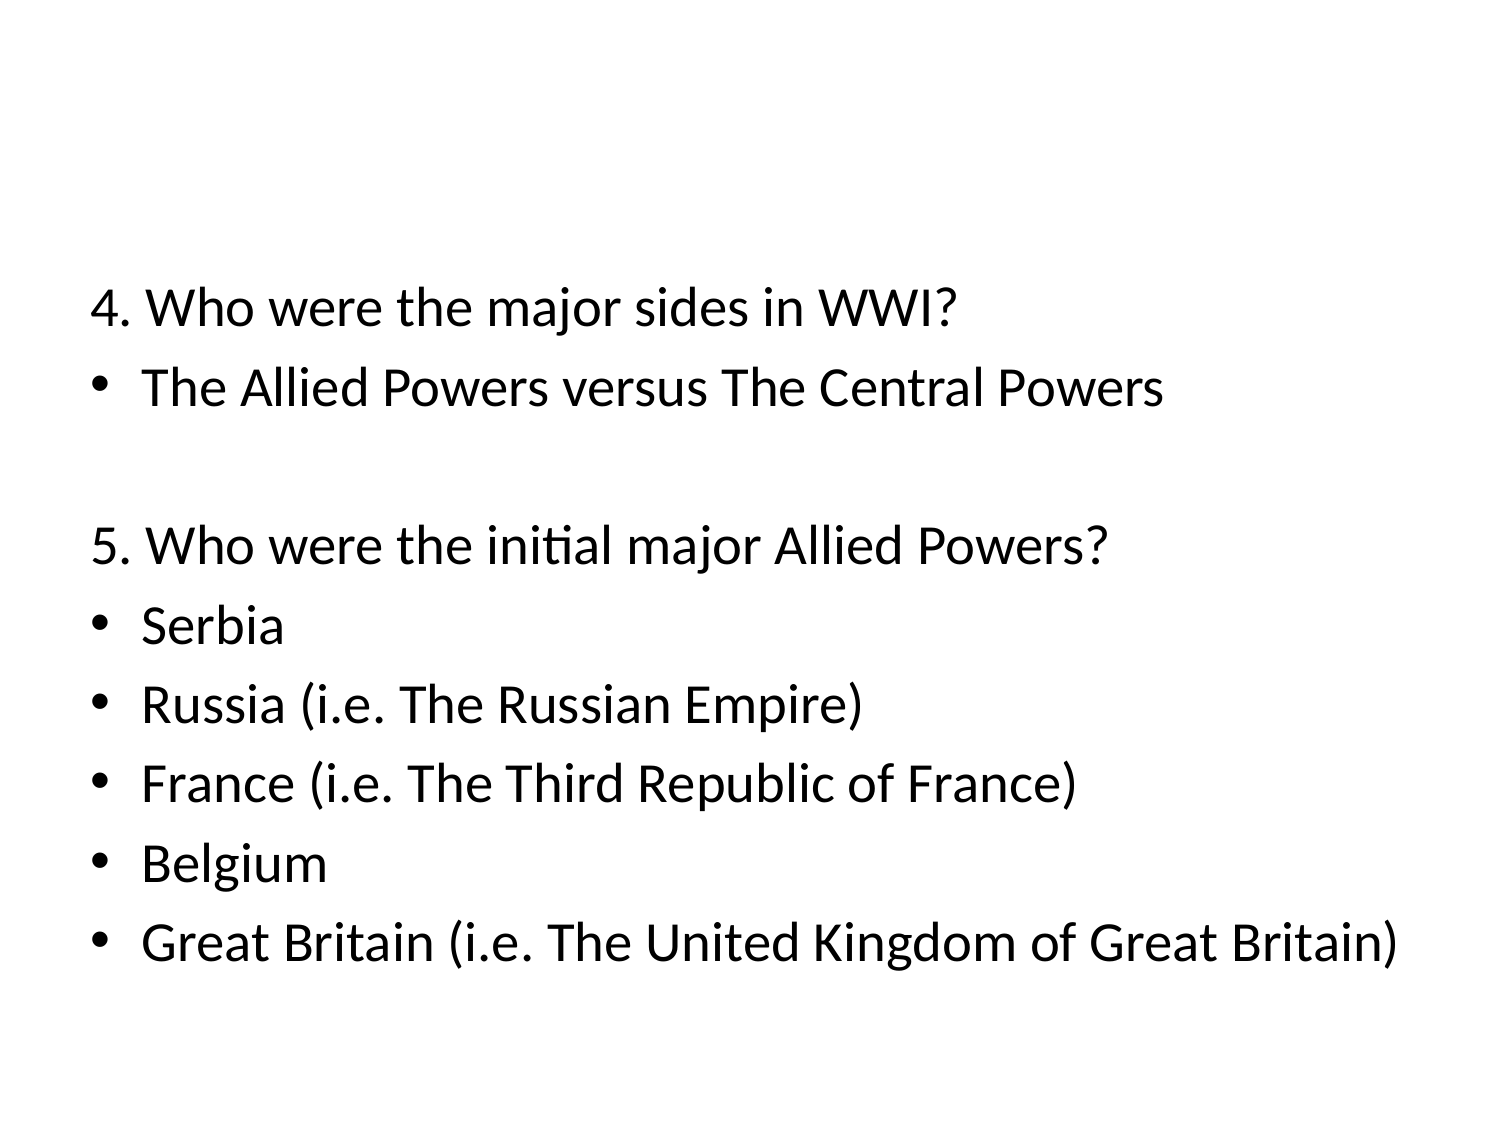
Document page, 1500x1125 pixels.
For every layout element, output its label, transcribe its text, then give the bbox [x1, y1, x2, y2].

list 4. Who were the major sides in WWI? The Allied Powers versus The Central Powers 5. Who were the initial major Allied Powers? Serbia Russia (i.e. The Russian Empire) France (i.e. The Third Republic of France) Belgium Great Britain (i.e. The United Kingdom of Great Britain) [75, 262, 1425, 1005]
